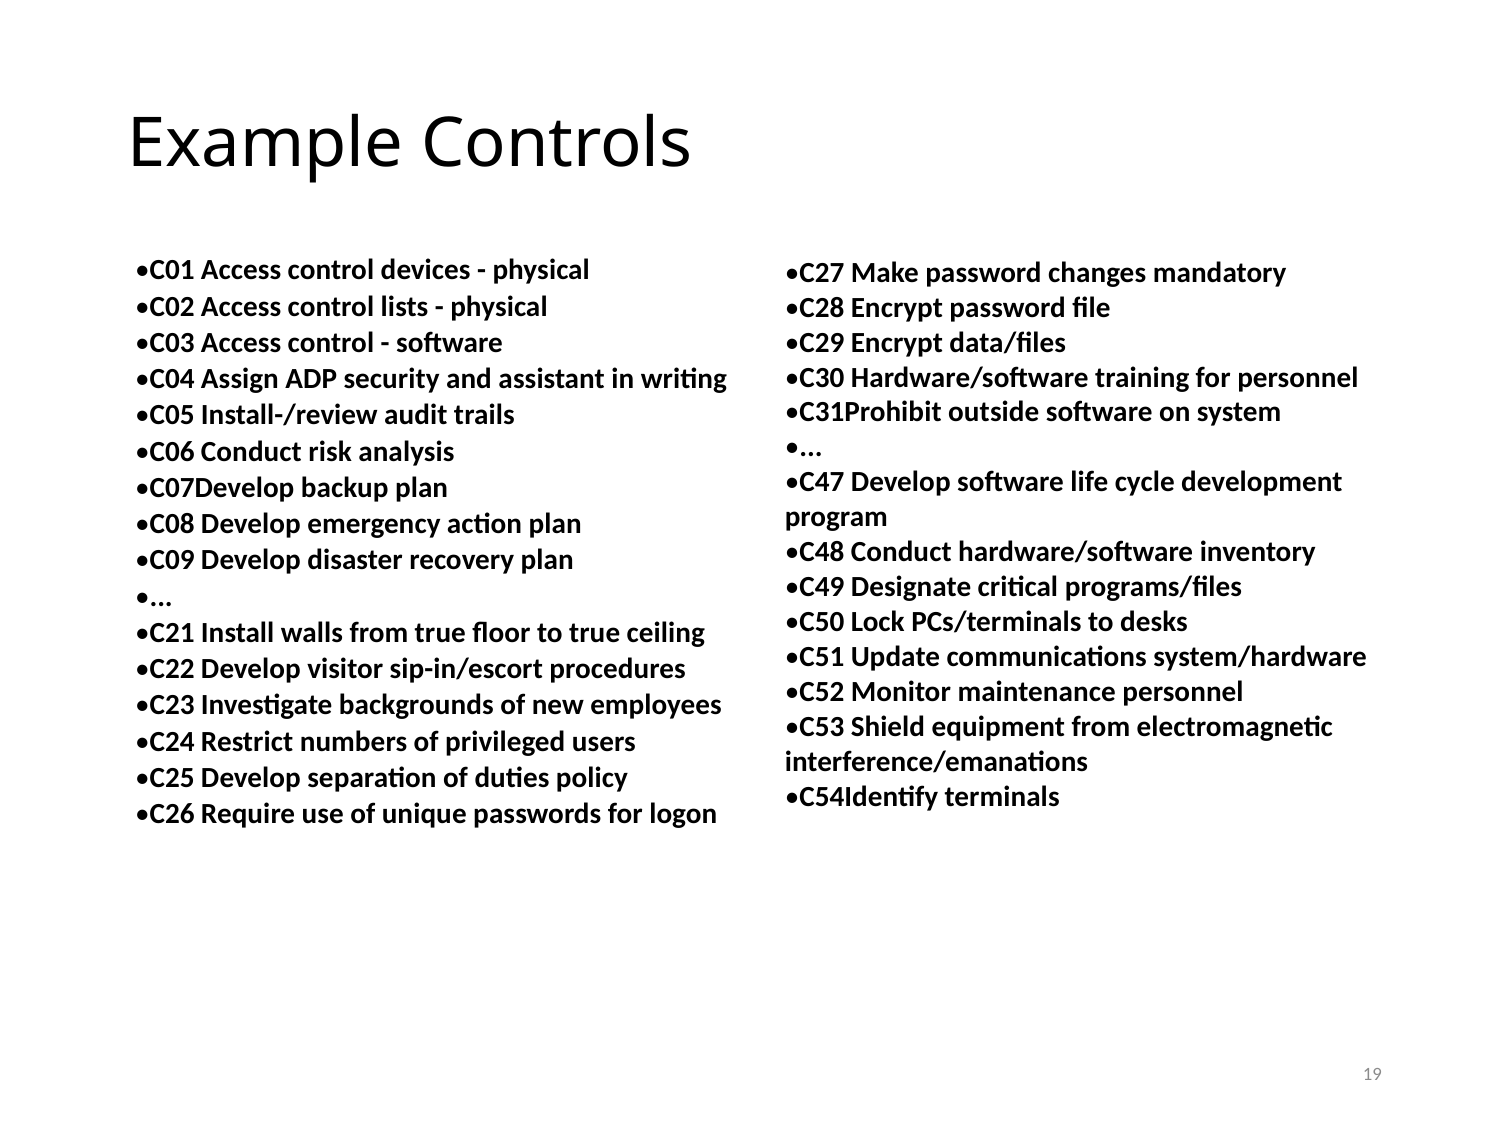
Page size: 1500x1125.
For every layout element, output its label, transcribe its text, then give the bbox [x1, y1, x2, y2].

title Example Controls [112, 50, 1388, 238]
text_box •C27 Make password changes mandatory •C28 Encrypt password file •C29 Encrypt data/files •C30 Hardware/software training for personnel •C31Prohibit outside software on system •... •C47 Develop software life cycle development program •C48 Conduct hardware/software inventory •C49 Designate critical programs/files •C50 Lock PCs/terminals to desks •C51 Update communications system/hardware •C52 Monitor maintenance personnel •C53 Shield equipment from electromagnetic interference/emanations •C54Identify terminals [770, 245, 1433, 820]
list •C01 Access control devices - physical •C02 Access control lists - physical •C03 Access control - software •C04 Assign ADP security and assistant in writing •C05 Install-/review audit trails •C06 Conduct risk analysis •C07Develop backup plan •C08 Develop emergency action plan •C09 Develop disaster recovery plan •... •C21 Install walls from true floor to true ceiling •C22 Develop visitor sip-in/escort procedures •C23 Investigate backgrounds of new employees •C24 Restrict numbers of privileged users •C25 Develop separation of duties policy •C26 Require use of unique passwords for logon [120, 249, 745, 1061]
slide_number 19 [1059, 1042, 1397, 1103]
